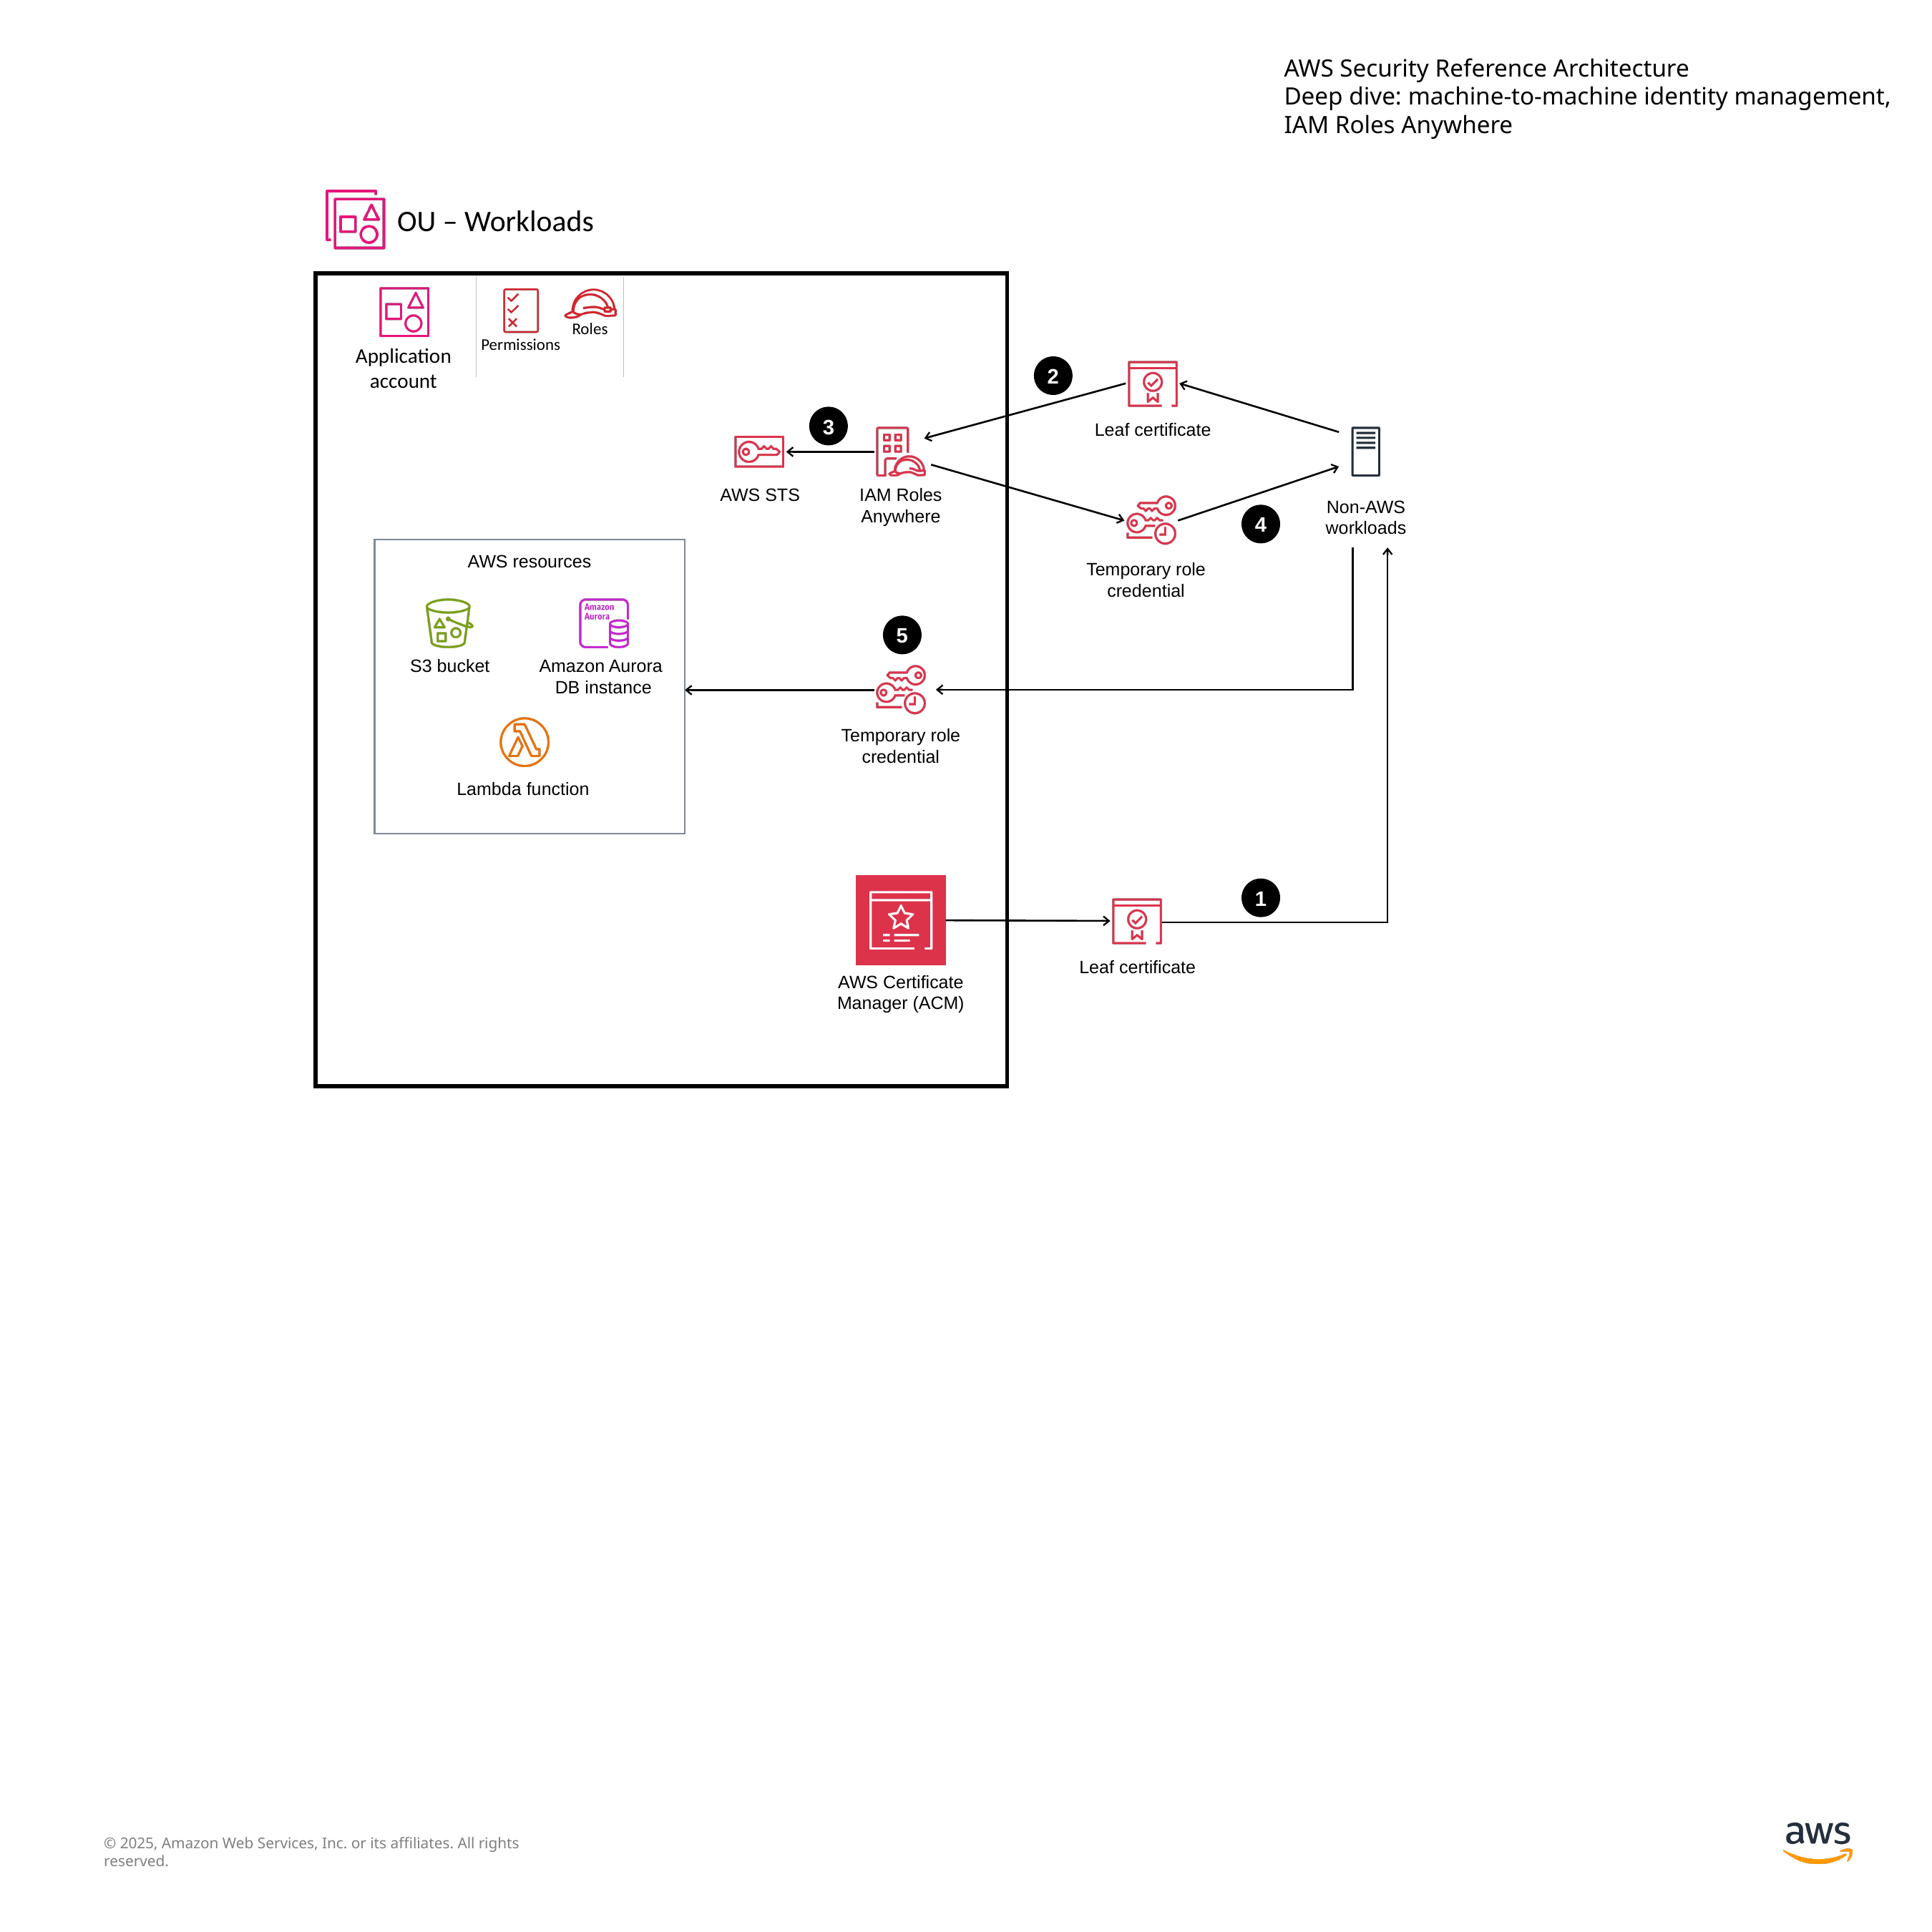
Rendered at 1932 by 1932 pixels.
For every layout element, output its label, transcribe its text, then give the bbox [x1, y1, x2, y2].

text_box [315, 273, 1008, 1087]
text_box [1164, 547, 1393, 923]
picture [497, 715, 552, 769]
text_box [1179, 383, 1340, 432]
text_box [931, 464, 1125, 521]
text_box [323, 285, 484, 399]
text_box IAM Roles Anywhere [825, 478, 977, 532]
text_box 4 [1241, 521, 1282, 545]
text_box [935, 547, 1354, 696]
text_box AWS Certificate Manager (ACM) [767, 965, 1035, 1019]
text_box Leaf certificate [1064, 413, 1242, 445]
picture [1339, 424, 1393, 479]
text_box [552, 276, 623, 343]
text_box Non-AWS workloads [1303, 489, 1429, 544]
text_box OU – Workloads [388, 196, 664, 243]
text_box Amazon Aurora DB instance [686, 649, 693, 690]
text_box Temporary role credential [813, 718, 989, 772]
picture [1783, 1823, 1853, 1864]
text_box AWS resources [374, 539, 686, 834]
picture [874, 663, 928, 717]
text_box 3 [808, 406, 849, 447]
picture [1126, 356, 1180, 411]
picture [323, 187, 388, 252]
text_box Temporary role credential [1058, 552, 1234, 606]
picture [732, 424, 786, 479]
text_box 2 [1033, 355, 1073, 383]
text_box Leaf certificate [1048, 950, 1227, 983]
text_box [924, 383, 1126, 439]
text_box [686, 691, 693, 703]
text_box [624, 276, 628, 343]
picture [422, 596, 477, 650]
picture [856, 875, 946, 965]
picture [1110, 894, 1164, 948]
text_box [484, 287, 587, 360]
text_box 5 [882, 615, 922, 655]
picture [874, 424, 928, 479]
text_box AWS Security Reference Architecture Deep dive: machine-to-machine identity management, IAM Roles Anywhere [1273, 47, 1903, 144]
text_box AWS STS [686, 478, 825, 510]
picture [1124, 493, 1179, 547]
picture [577, 596, 631, 650]
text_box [1178, 466, 1340, 521]
